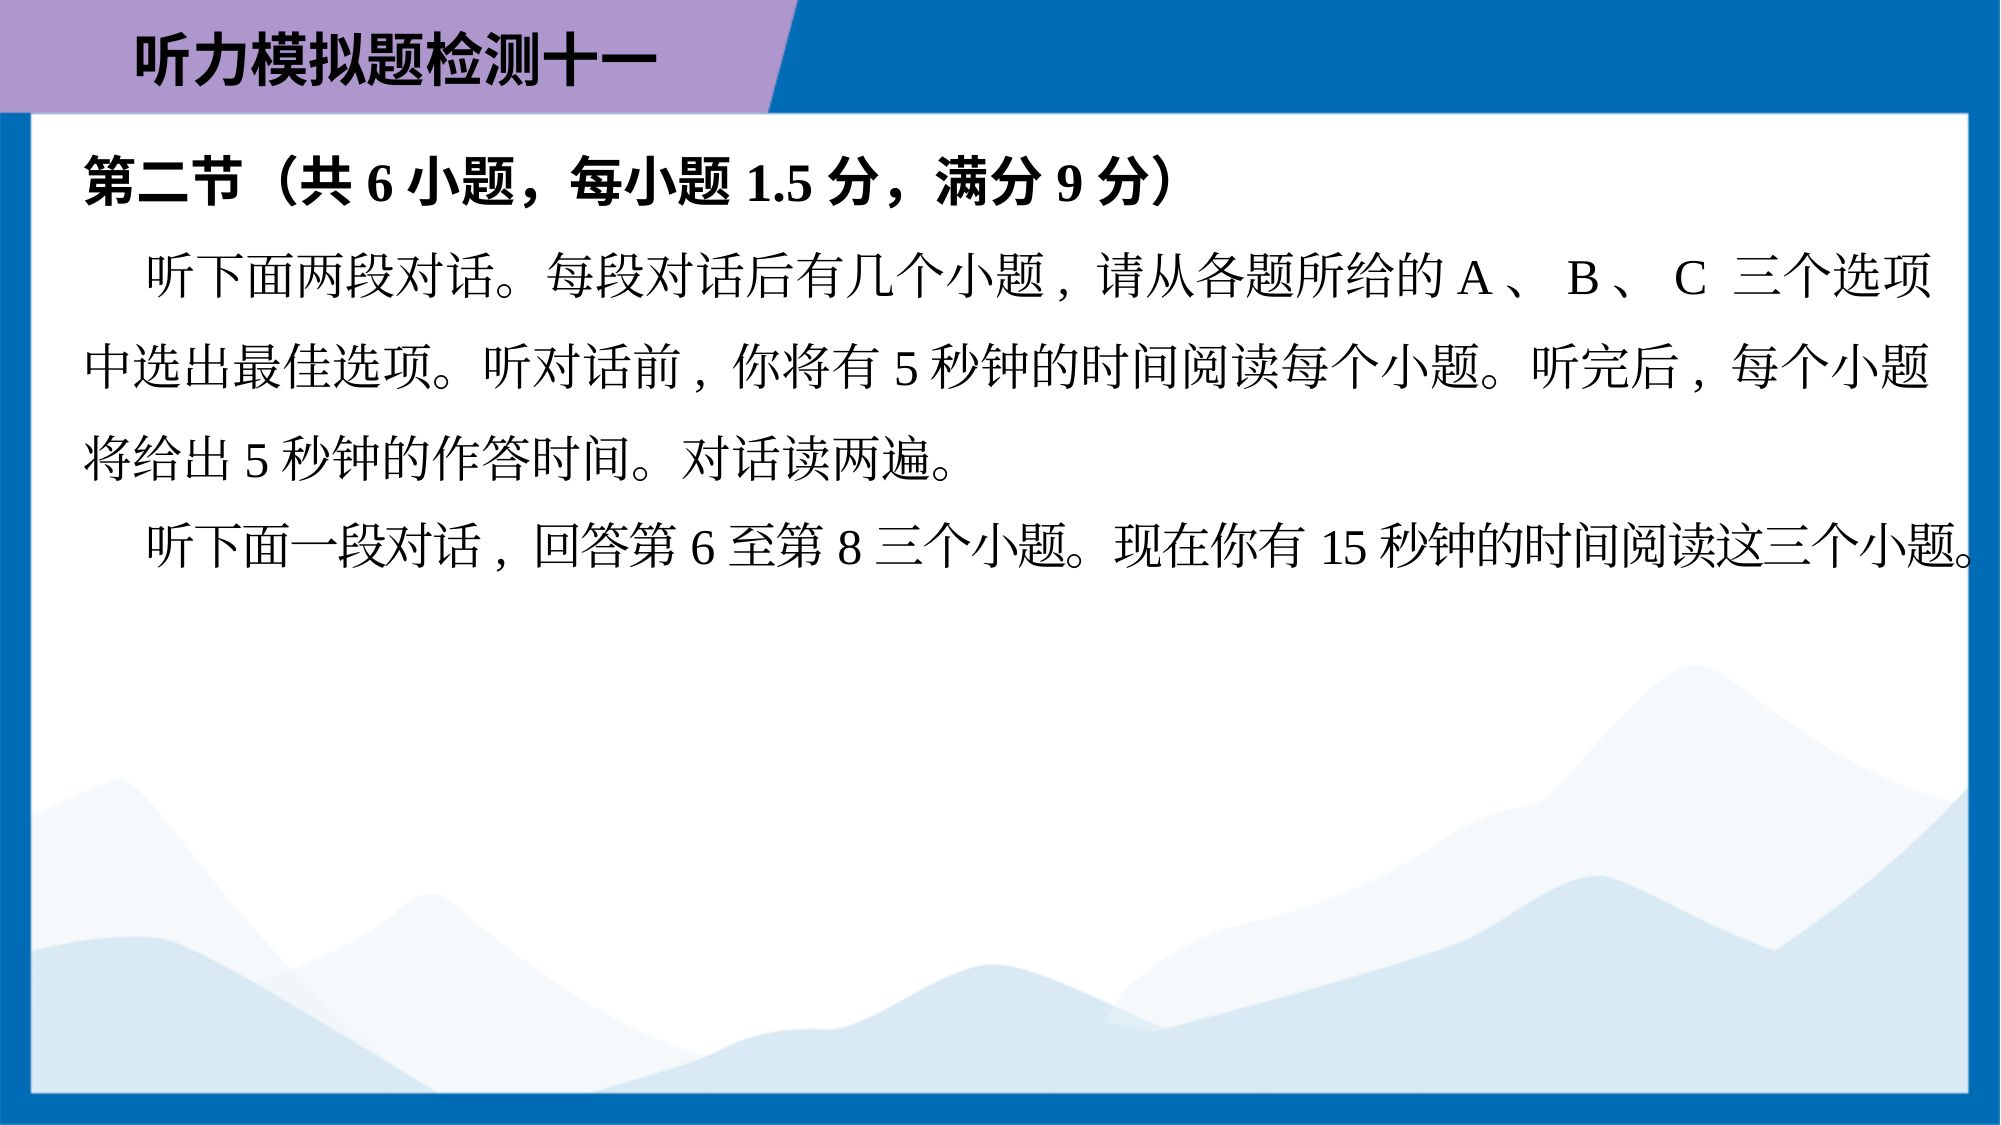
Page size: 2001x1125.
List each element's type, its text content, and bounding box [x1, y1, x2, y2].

text_box 第二节（共6小题，每小题1.5分，满分9分） [82, 146, 1917, 212]
picture [0, 0, 2000, 1125]
text_box 听下面两段对话。每段对话后有几个小题, 请从各题所给的A、B、C 三个选项 中选出最佳选项。听对话前, 你将有5秒钟的时间阅读每个小题。听完后, 每个小题 将给出5秒钟的作答时间。对话读两遍。 听下面一段对话, 回答第6至第8三个小题。现在你有15秒钟的时间阅读这三个小题。 [82, 212, 1917, 566]
